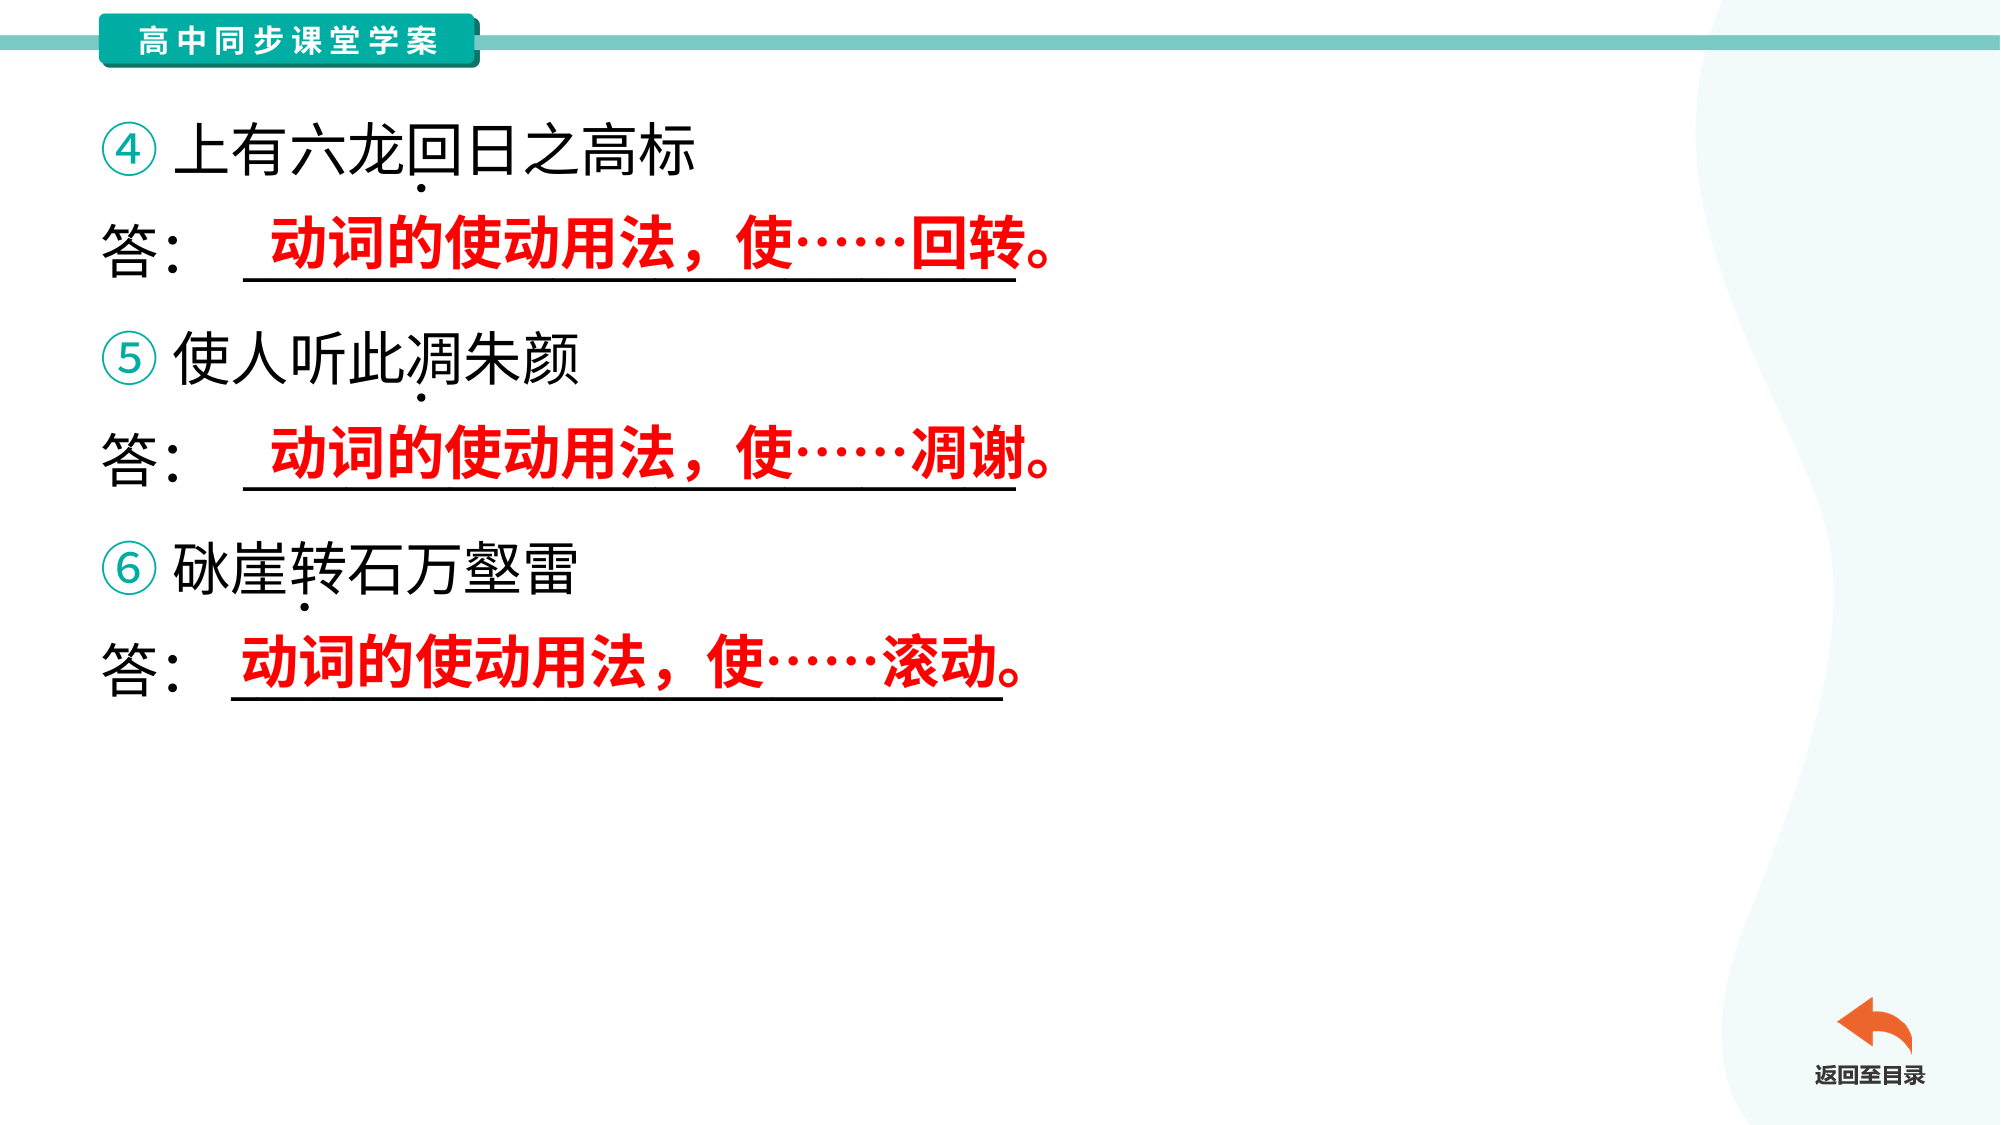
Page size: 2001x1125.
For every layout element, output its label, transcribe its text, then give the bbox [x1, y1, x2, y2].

text_box 动词的使动用法，使……滚动。 [216, 593, 1080, 685]
text_box [417, 393, 426, 402]
text_box [300, 602, 309, 612]
text_box [417, 183, 426, 193]
text_box ⑤使人听此凋朱颜 答： ______________________________ [100, 286, 1899, 484]
text_box 动词的使动用法，使……回转。 [245, 174, 1109, 266]
text_box 动词的使动用法，使……凋谢。 [245, 383, 1109, 475]
picture [0, 0, 2000, 1125]
text_box ④上有六龙回日之高标 答： ______________________________ [100, 76, 1899, 274]
text_box ⑥砯崖转石万壑雷 答：______________________________ [100, 495, 1899, 693]
